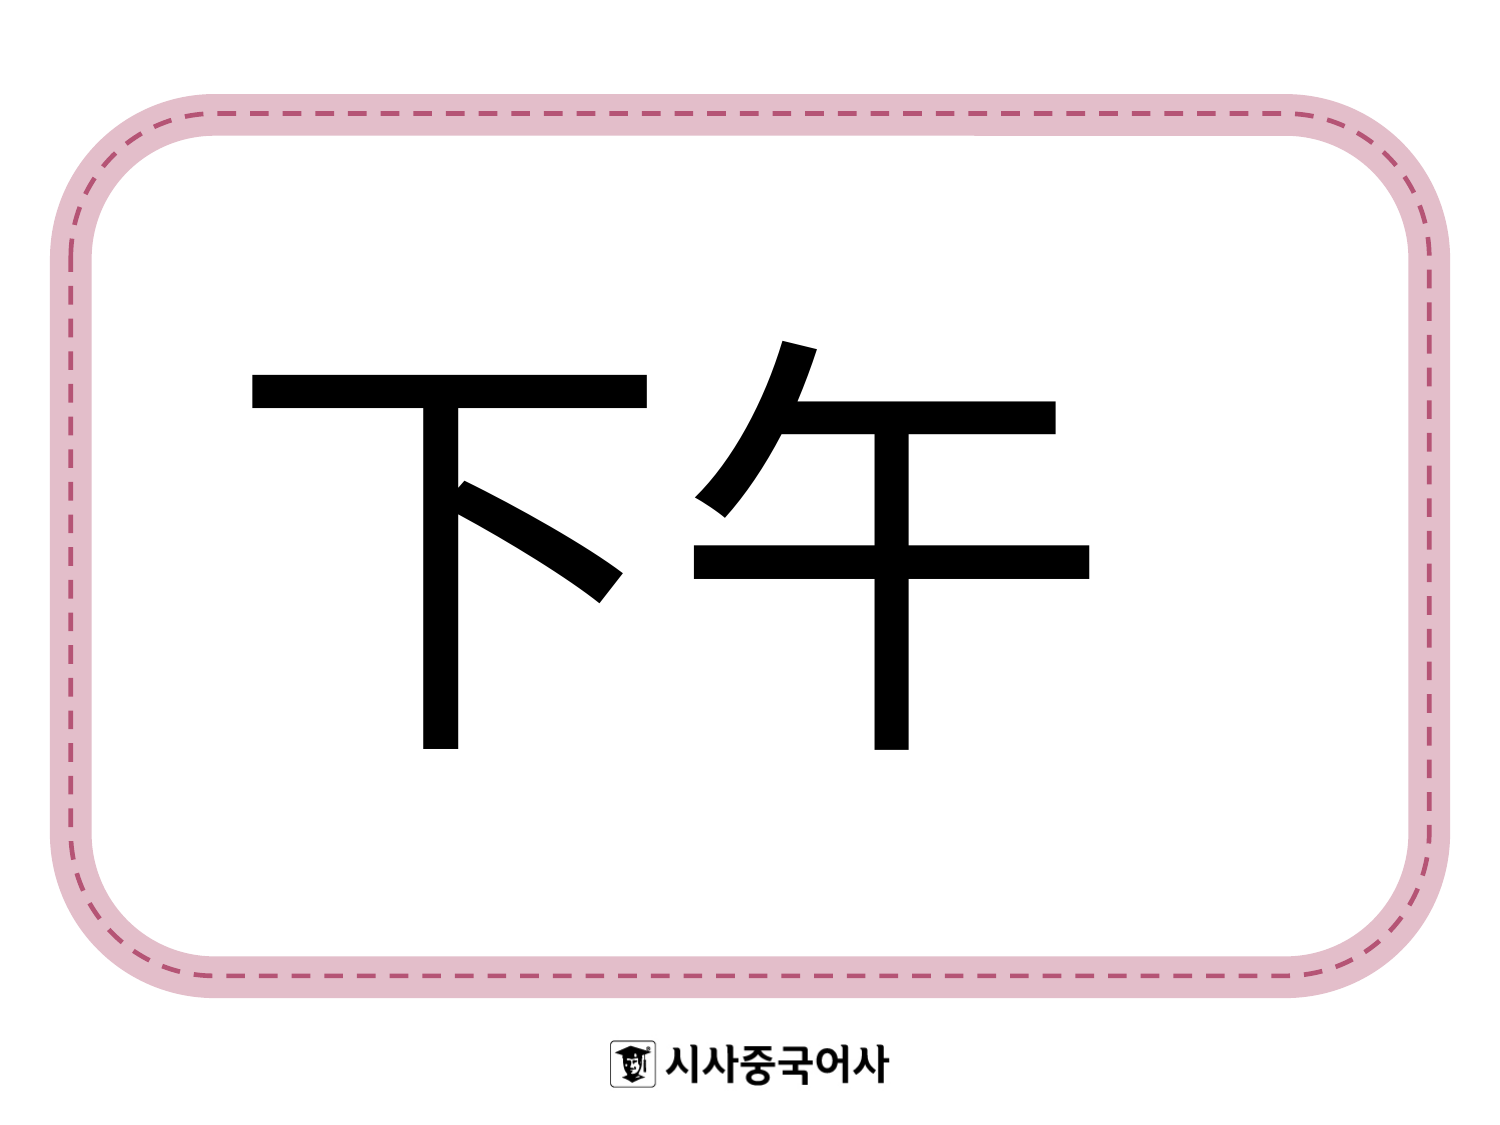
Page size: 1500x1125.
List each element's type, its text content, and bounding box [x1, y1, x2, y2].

picture [602, 1034, 898, 1094]
text_box 下午 [145, 189, 1354, 853]
